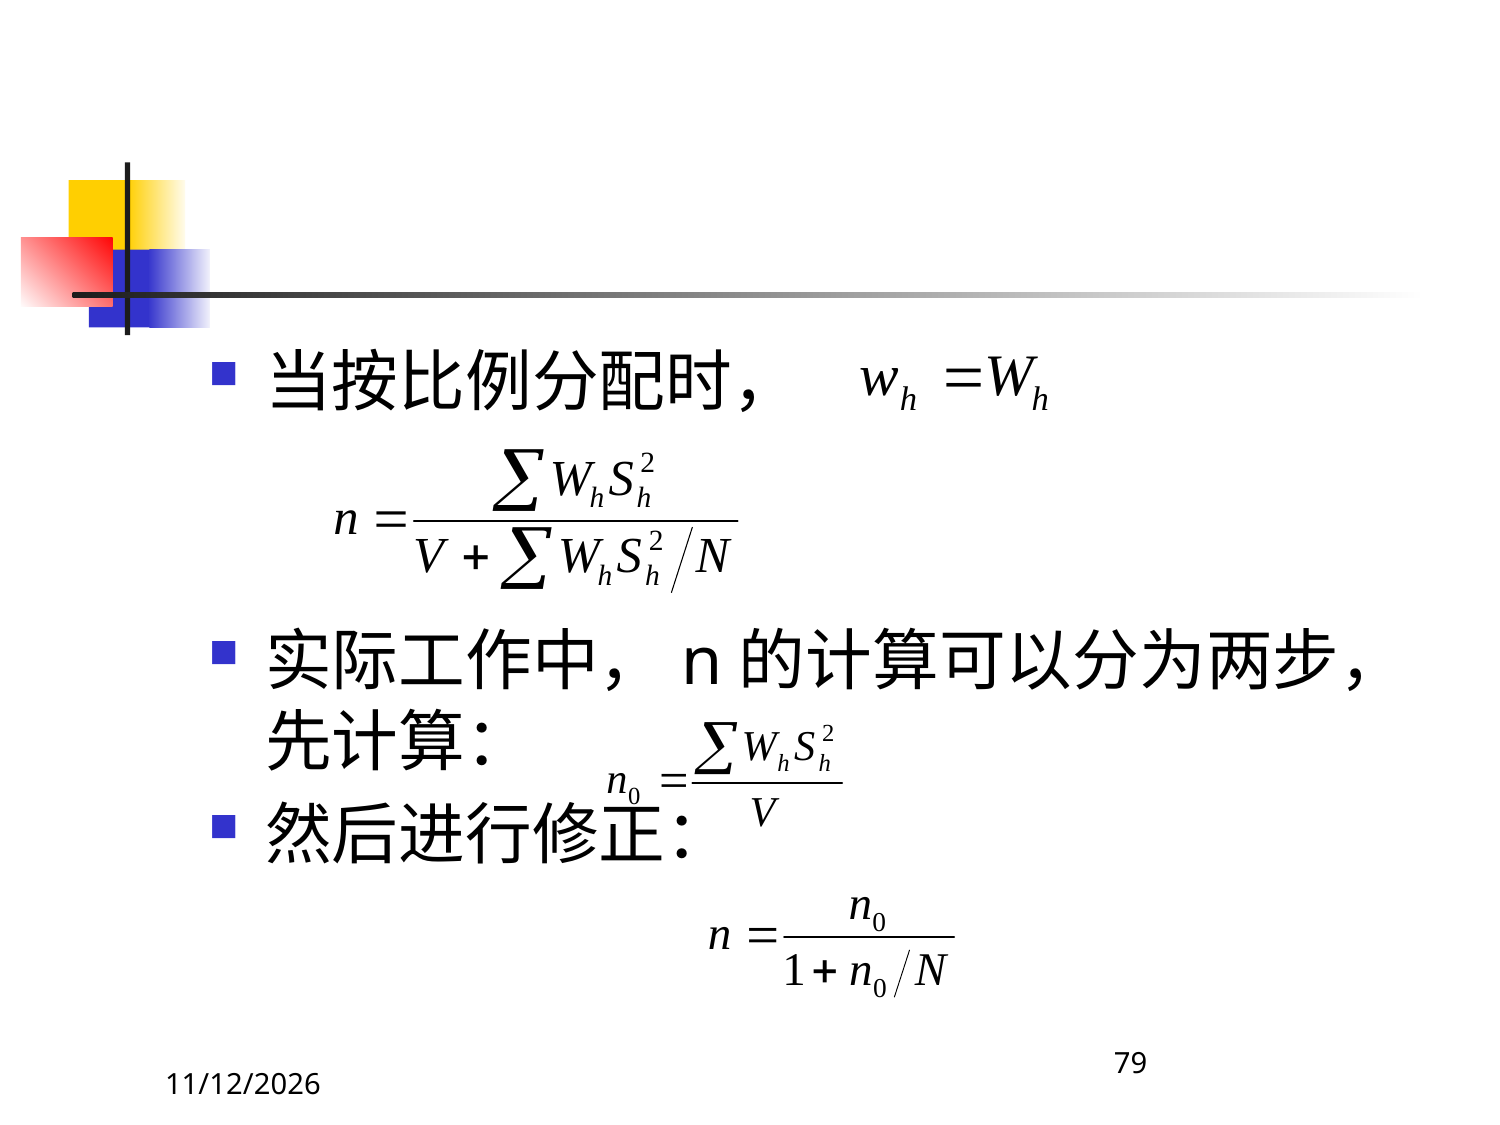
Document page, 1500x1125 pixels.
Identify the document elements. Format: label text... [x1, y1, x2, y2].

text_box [324, 437, 751, 602]
slide_number 79 [849, 1016, 1163, 1093]
picture [699, 874, 963, 1009]
list 当按比例分配时， 实际工作中，n的计算可以分为两步，先计算： 然后进行修正： [193, 330, 1470, 1007]
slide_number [149, 1037, 463, 1113]
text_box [599, 712, 851, 837]
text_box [849, 341, 1063, 421]
